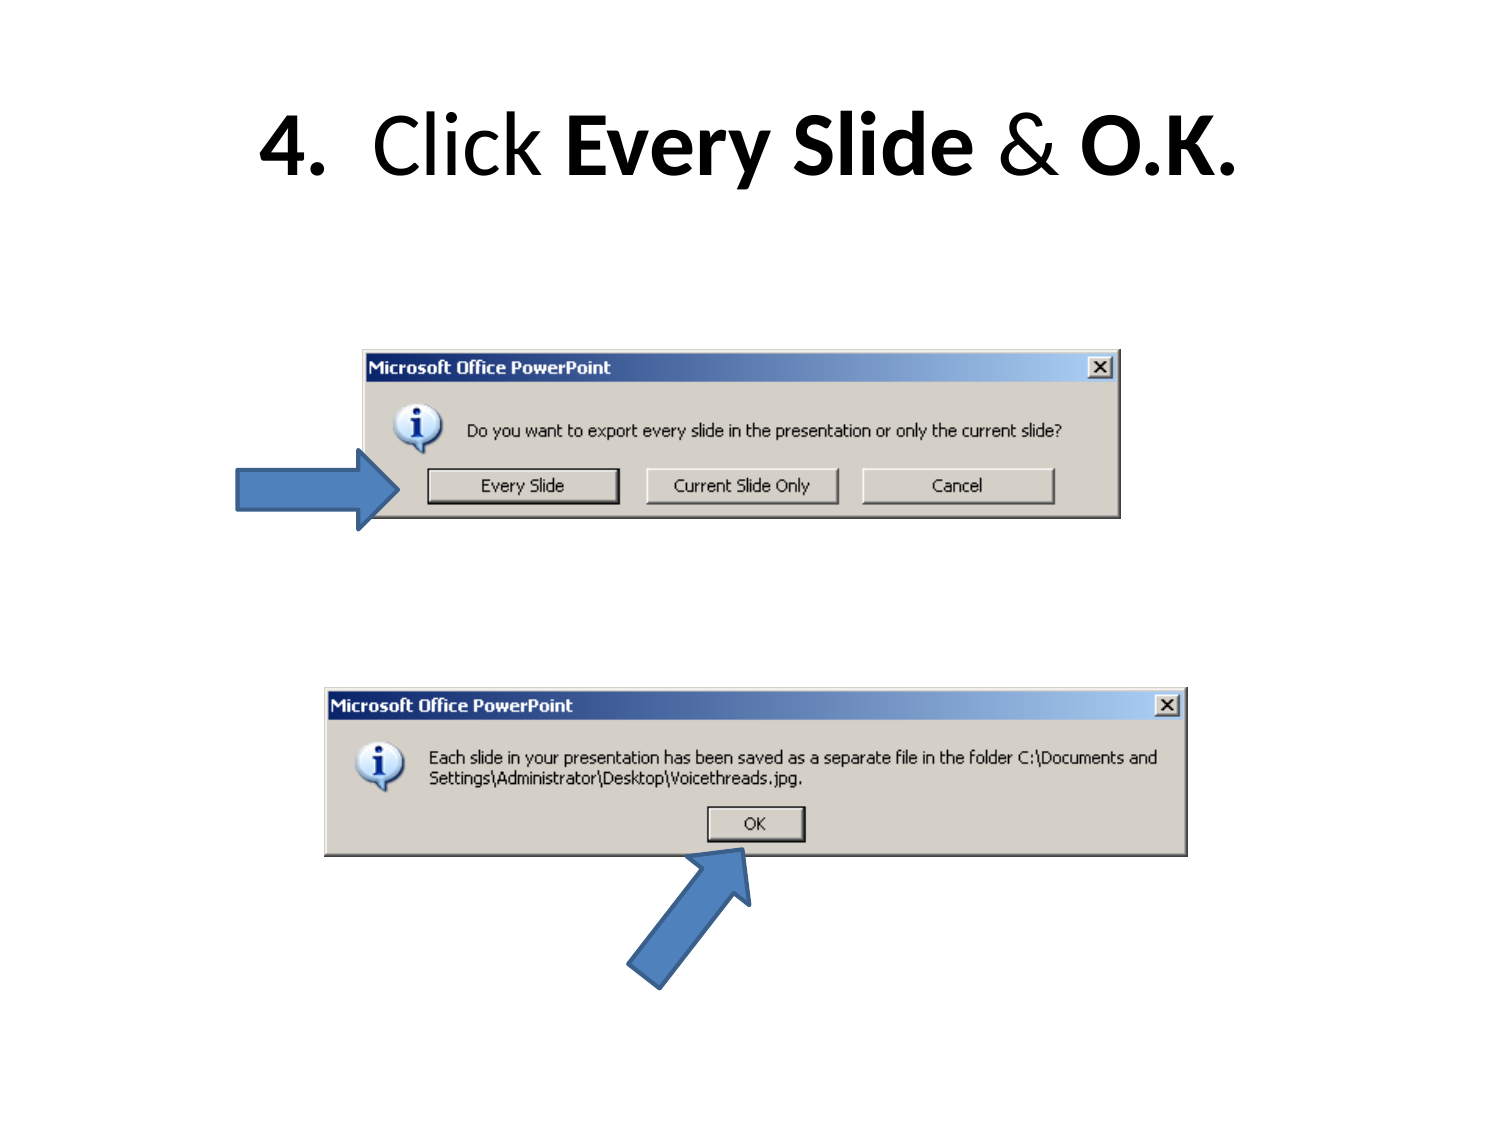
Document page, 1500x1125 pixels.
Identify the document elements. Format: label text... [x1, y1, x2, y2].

picture [324, 687, 1188, 857]
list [362, 349, 1121, 519]
title 4. Click Every Slide & O.K. [75, 45, 1425, 233]
text_box [626, 866, 752, 991]
text_box [235, 448, 364, 532]
